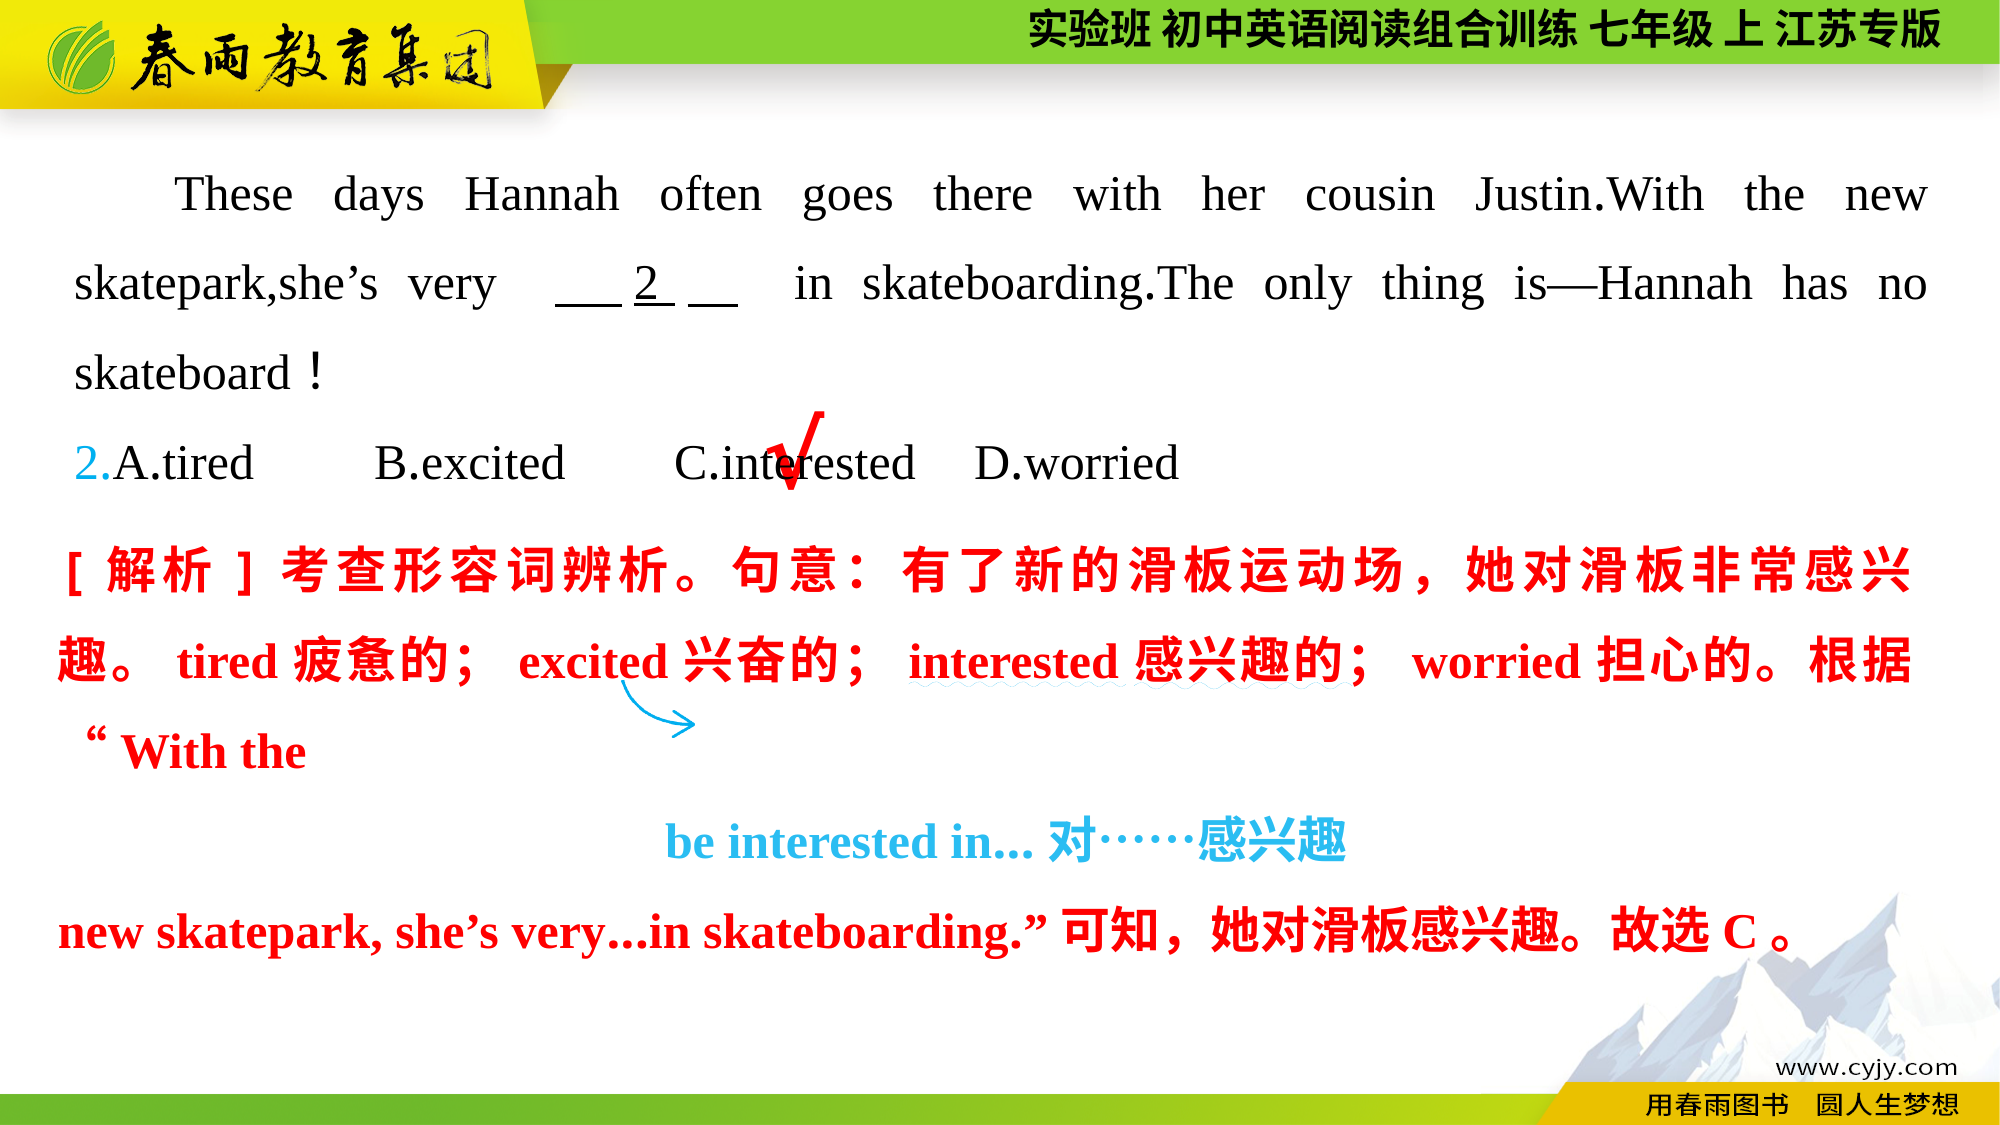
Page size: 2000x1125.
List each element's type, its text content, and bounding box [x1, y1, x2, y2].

text_box [解析]考查形容词辨析。句意：有了新的滑板运动场，她对滑板非常感兴趣。tired疲惫的；excited兴奋的；interested感兴趣的；worried担心的。根据“With the be interested in...对……感兴趣 new skatepark, she’s very...in skateboarding.”可知，她对滑板感兴趣。故选C。 [42, 500, 1928, 966]
list These days Hannah often goes there with her cousin Justin.With the new skatepark,she’s very 2 in skateboarding.The only thing is—Hannah has no skateboard！ 2.A.tired B.excited C.interested D.worried [59, 122, 1944, 502]
picture [0, 0, 2000, 1125]
